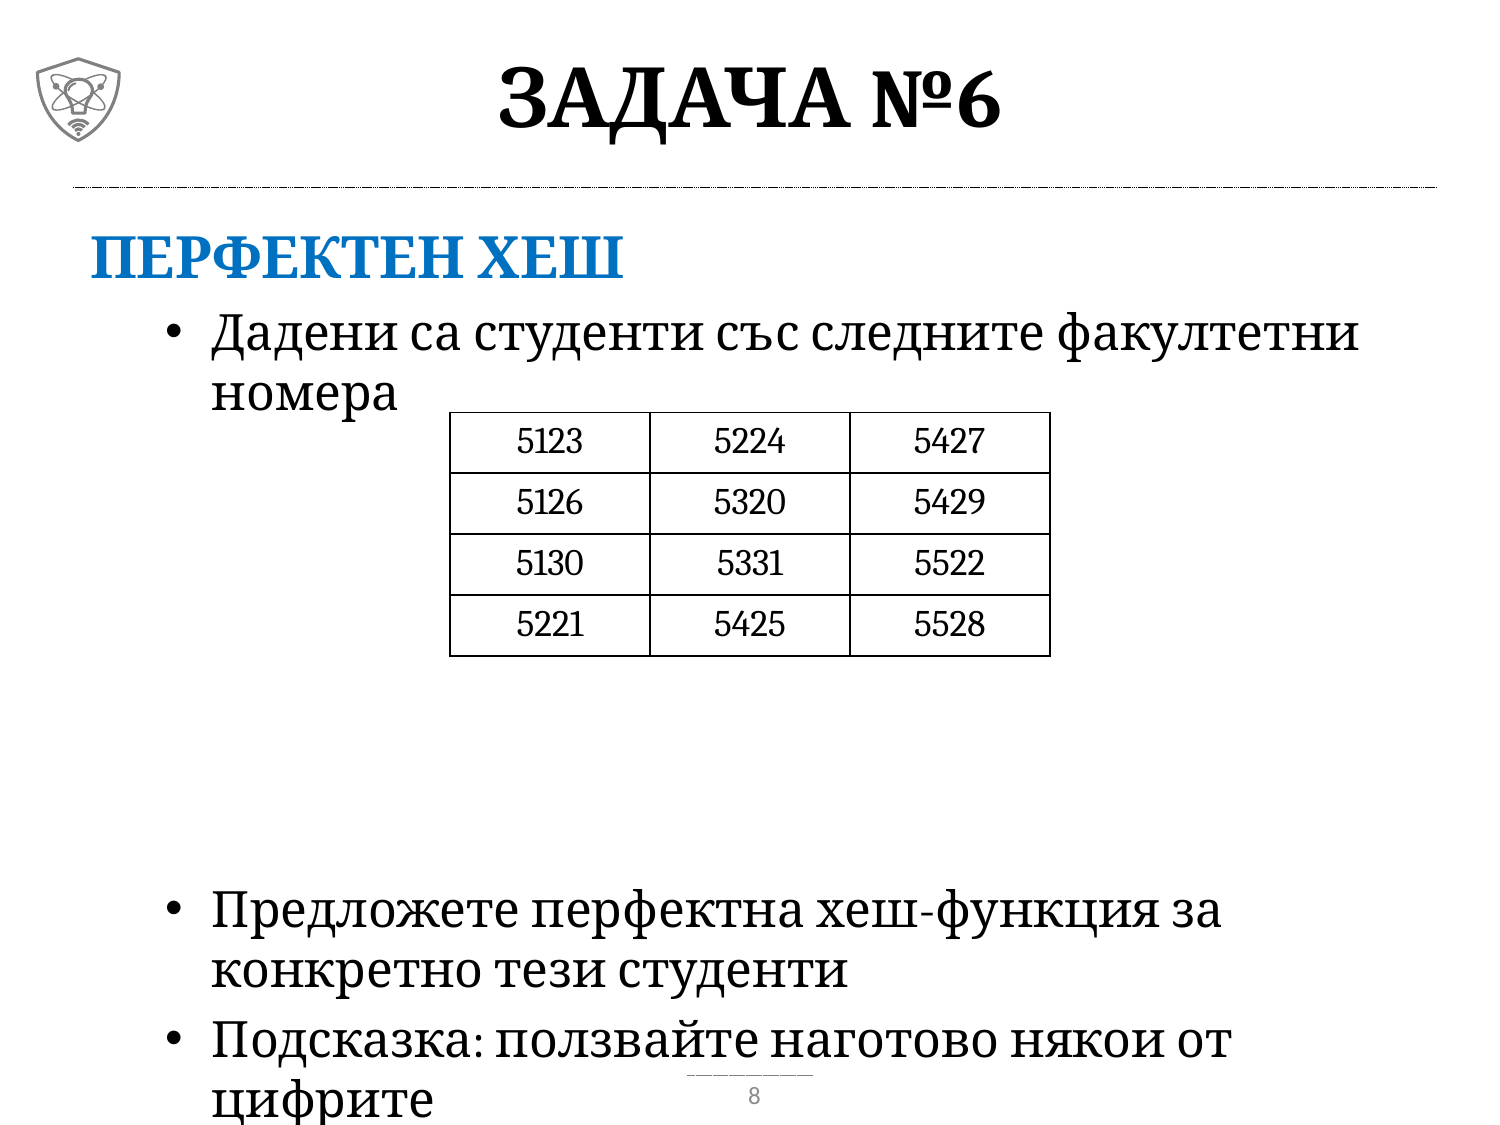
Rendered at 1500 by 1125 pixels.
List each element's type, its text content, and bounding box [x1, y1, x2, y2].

table_cell 5522 [851, 535, 1049, 594]
table_header 5123 [451, 413, 649, 472]
table_cell 5429 [851, 474, 1049, 533]
slide_number 8 [579, 1065, 930, 1125]
table_header 5427 [851, 413, 1049, 472]
list Перфектен хеш Дадени са студенти със следните факултетни номера Предложете перфектна хеш-функция за конкретно тези студенти Подсказка: ползвайте наготово някои от цифрите [75, 212, 1450, 1063]
table_cell 5528 [851, 596, 1049, 655]
table_cell 5130 [451, 535, 649, 594]
table_cell 5425 [651, 596, 849, 655]
table_cell 5320 [651, 474, 849, 533]
table_header 5224 [651, 413, 849, 472]
table_cell 5126 [451, 474, 649, 533]
title Задача №6 [0, 0, 1500, 188]
table_cell 5331 [651, 535, 849, 594]
table_cell 5221 [451, 596, 649, 655]
